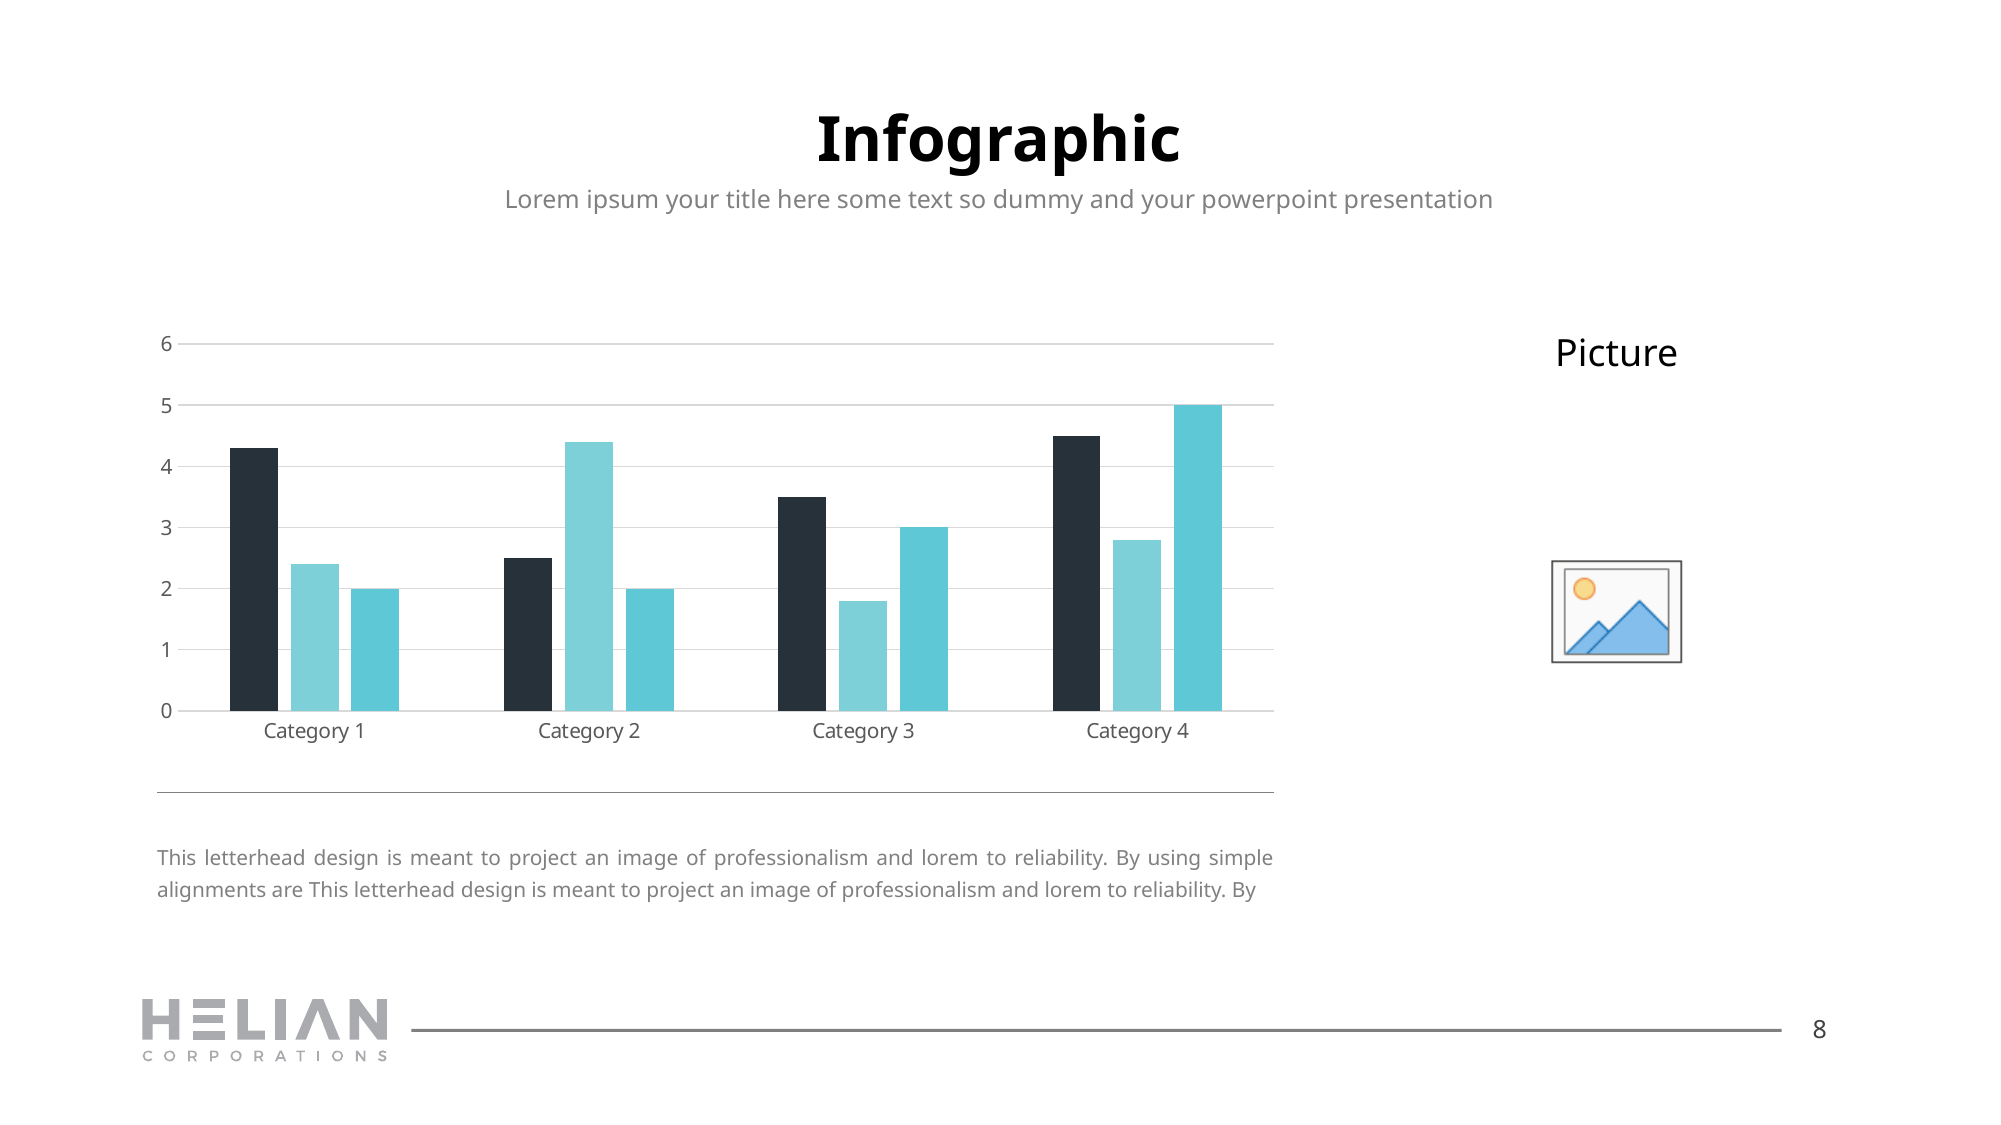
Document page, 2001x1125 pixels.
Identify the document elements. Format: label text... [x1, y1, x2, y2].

list Lorem ipsum your title here some text so dummy and your powerpoint presentation [137, 179, 1863, 226]
picture [1361, 321, 1872, 902]
chart [137, 321, 1298, 754]
slide_number 8 [1781, 992, 1858, 1069]
text_box This letterhead design is meant to project an image of professionalism and lorem to reliability. By using simple alignments are This letterhead design is meant to project an image of professionalism and lorem to reliability. By [157, 837, 1274, 902]
title Infographic [137, 100, 1863, 179]
